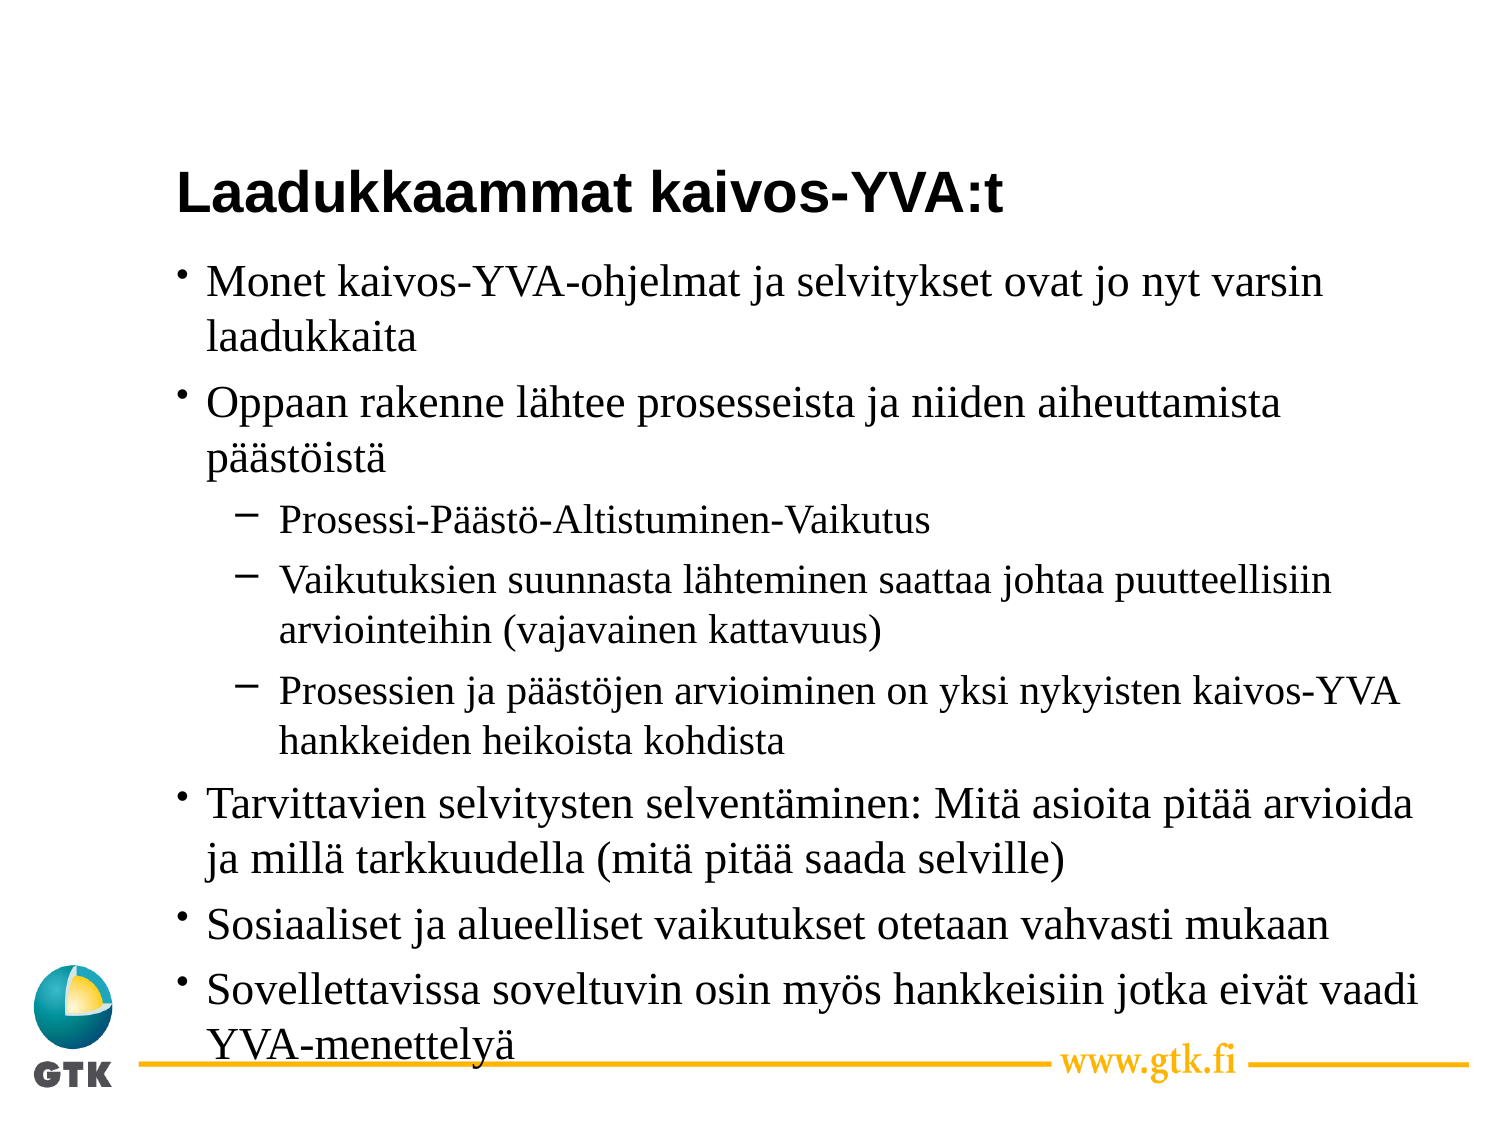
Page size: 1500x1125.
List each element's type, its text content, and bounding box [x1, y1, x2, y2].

picture [131, 1032, 1478, 1092]
picture [28, 952, 118, 1094]
list Monet kaivos-YVA-ohjelmat ja selvitykset ovat jo nyt varsin laadukkaita Oppaan rakenne lähtee prosesseista ja niiden aiheuttamista päästöistä Prosessi-Päästö-Altistuminen-Vaikutus Vaikutuksien suunnasta lähteminen saattaa johtaa puutteellisiin arviointeihin (vajavainen kattavuus) Prosessien ja päästöjen arvioiminen on yksi nykyisten kaivos-YVA hankkeiden heikoista kohdista Tarvittavien selvitysten selventäminen: Mitä asioita pitää arvioida ja millä tarkkuudella (mitä pitää saada selville) Sosiaaliset ja alueelliset vaikutukset otetaan vahvasti mukaan Sovellettavissa soveltuvin osin myös hankkeisiin jotka eivät vaadi YVA-menettelyä [161, 243, 1448, 1000]
title Laadukkaammat kaivos-YVA:t [161, 31, 1448, 232]
